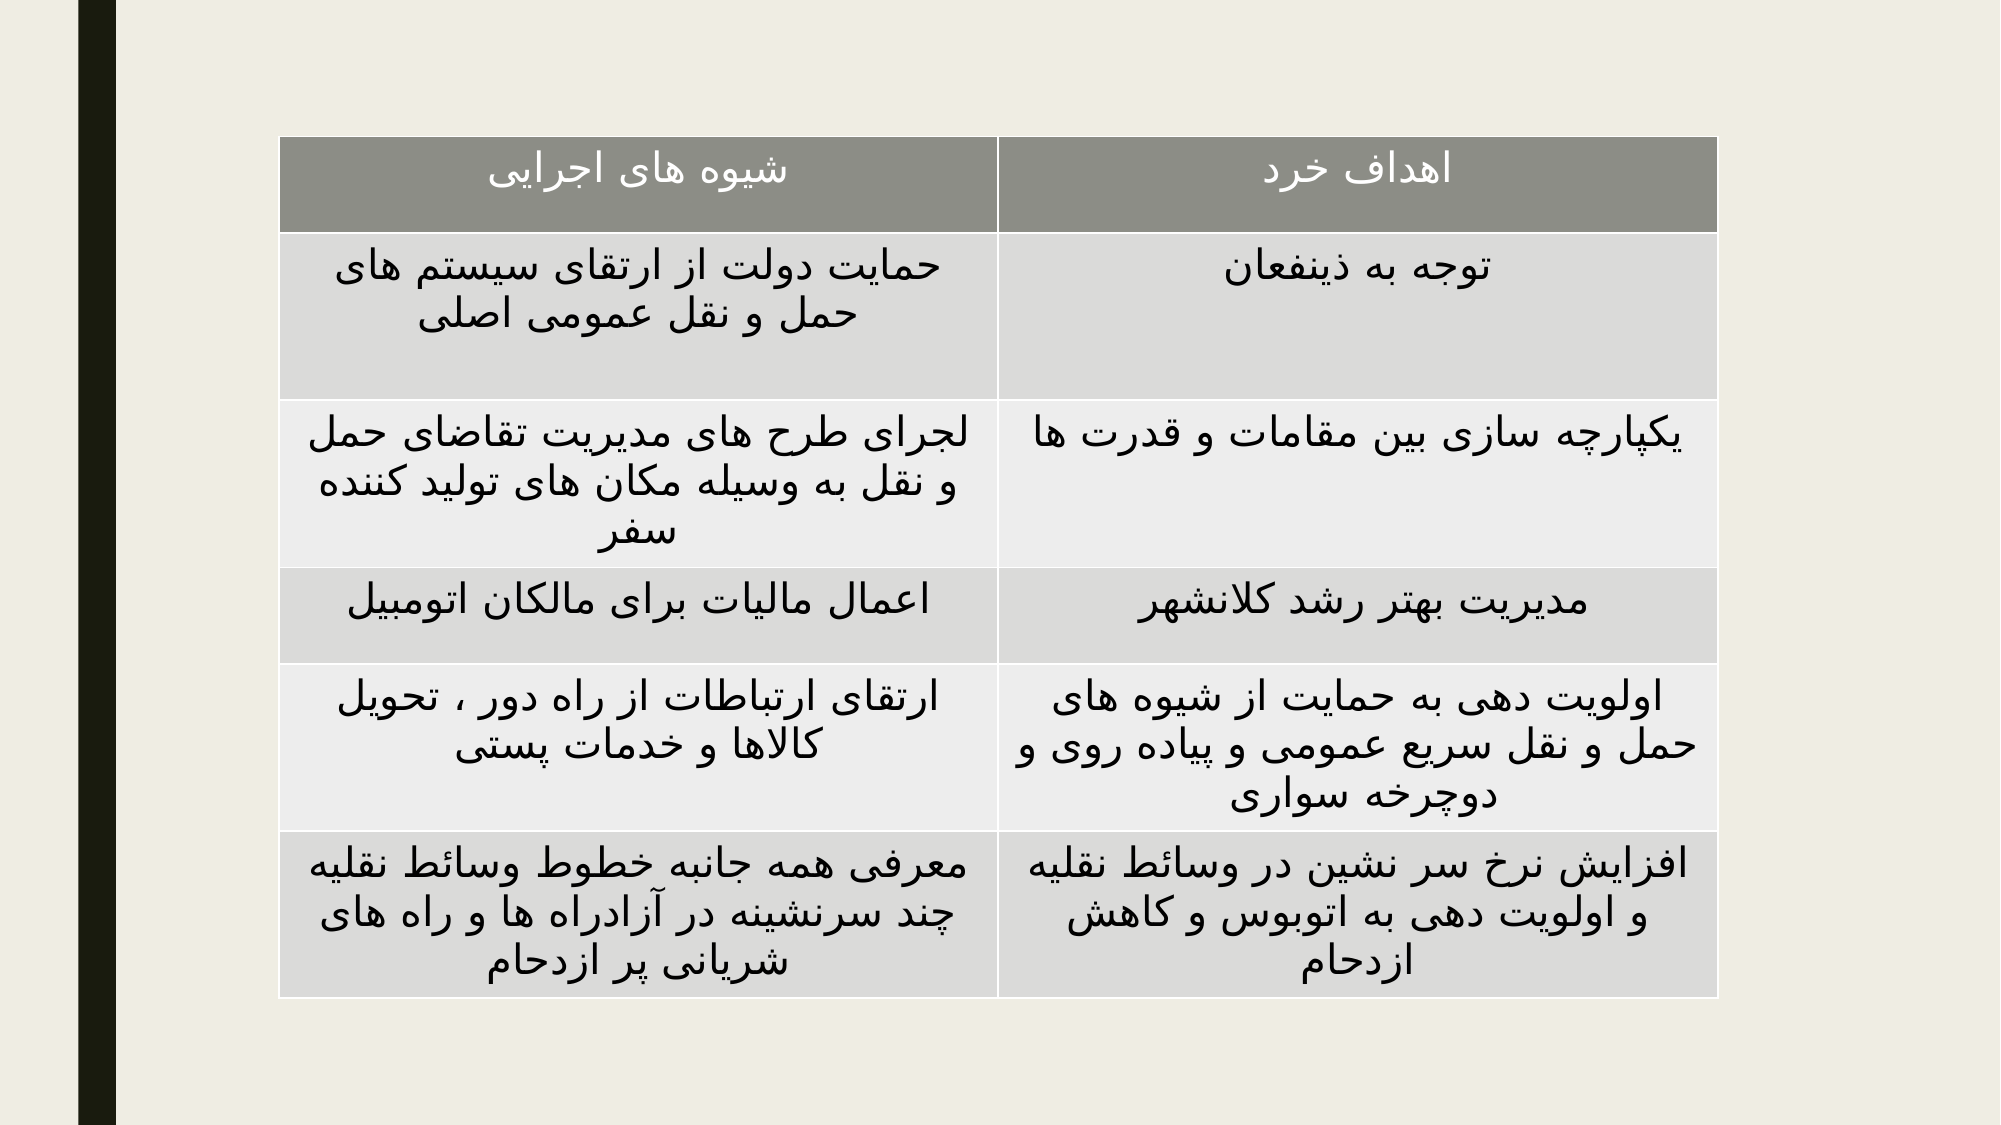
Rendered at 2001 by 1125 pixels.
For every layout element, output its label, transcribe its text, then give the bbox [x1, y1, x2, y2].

table_cell حمایت دولت از ارتقای سیستم های حمل و نقل عمومی اصلی [280, 234, 997, 399]
table_cell لجرای طرح های مدیریت تقاضای حمل و نقل به وسیله مکان های تولید کننده سفر [280, 401, 997, 567]
table_header شیوه های اجرایی [280, 137, 997, 232]
table_cell افزایش نرخ سر نشین در وسائط نقلیه و اولویت دهی به اتوبوس و کاهش ازدحام [999, 832, 1717, 997]
table_cell توجه به ذینفعان [999, 234, 1717, 399]
table_cell اعمال مالیات برای مالکان اتومبیل [280, 568, 997, 663]
table_cell یکپارچه سازی بین مقامات و قدرت ها [999, 401, 1717, 567]
table_header اهداف خرد [999, 137, 1717, 232]
table_cell ارتقای ارتباطات از راه دور ، تحویل کالاها و خدمات پستی [280, 665, 997, 830]
table_cell معرفی همه جانبه خطوط وسائط نقلیه چند سرنشینه در آزادراه ها و راه های شریانی پر ازدحام [280, 832, 997, 997]
table_cell مدیریت بهتر رشد کلانشهر [999, 568, 1717, 663]
table_cell اولویت دهی به حمایت از شیوه های حمل و نقل سریع عمومی و پیاده روی و دوچرخه سواری [999, 665, 1717, 830]
